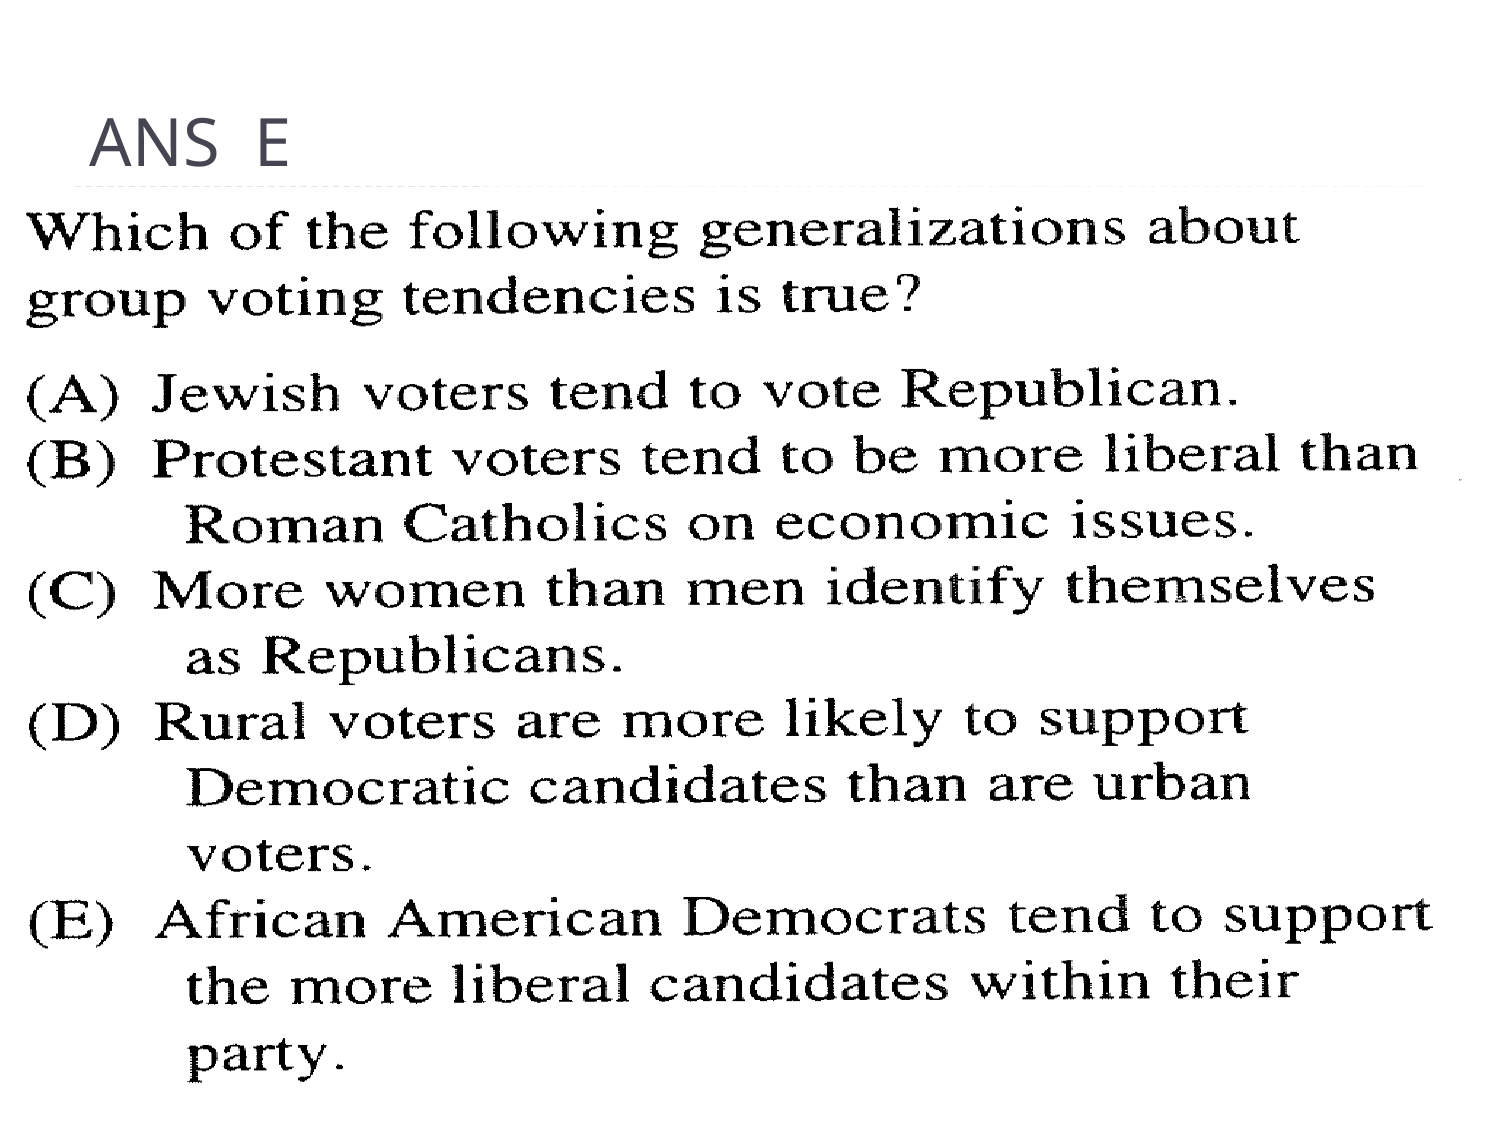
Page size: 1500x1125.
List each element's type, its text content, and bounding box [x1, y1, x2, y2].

title ANS E [75, 24, 1425, 187]
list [0, 187, 1500, 1125]
